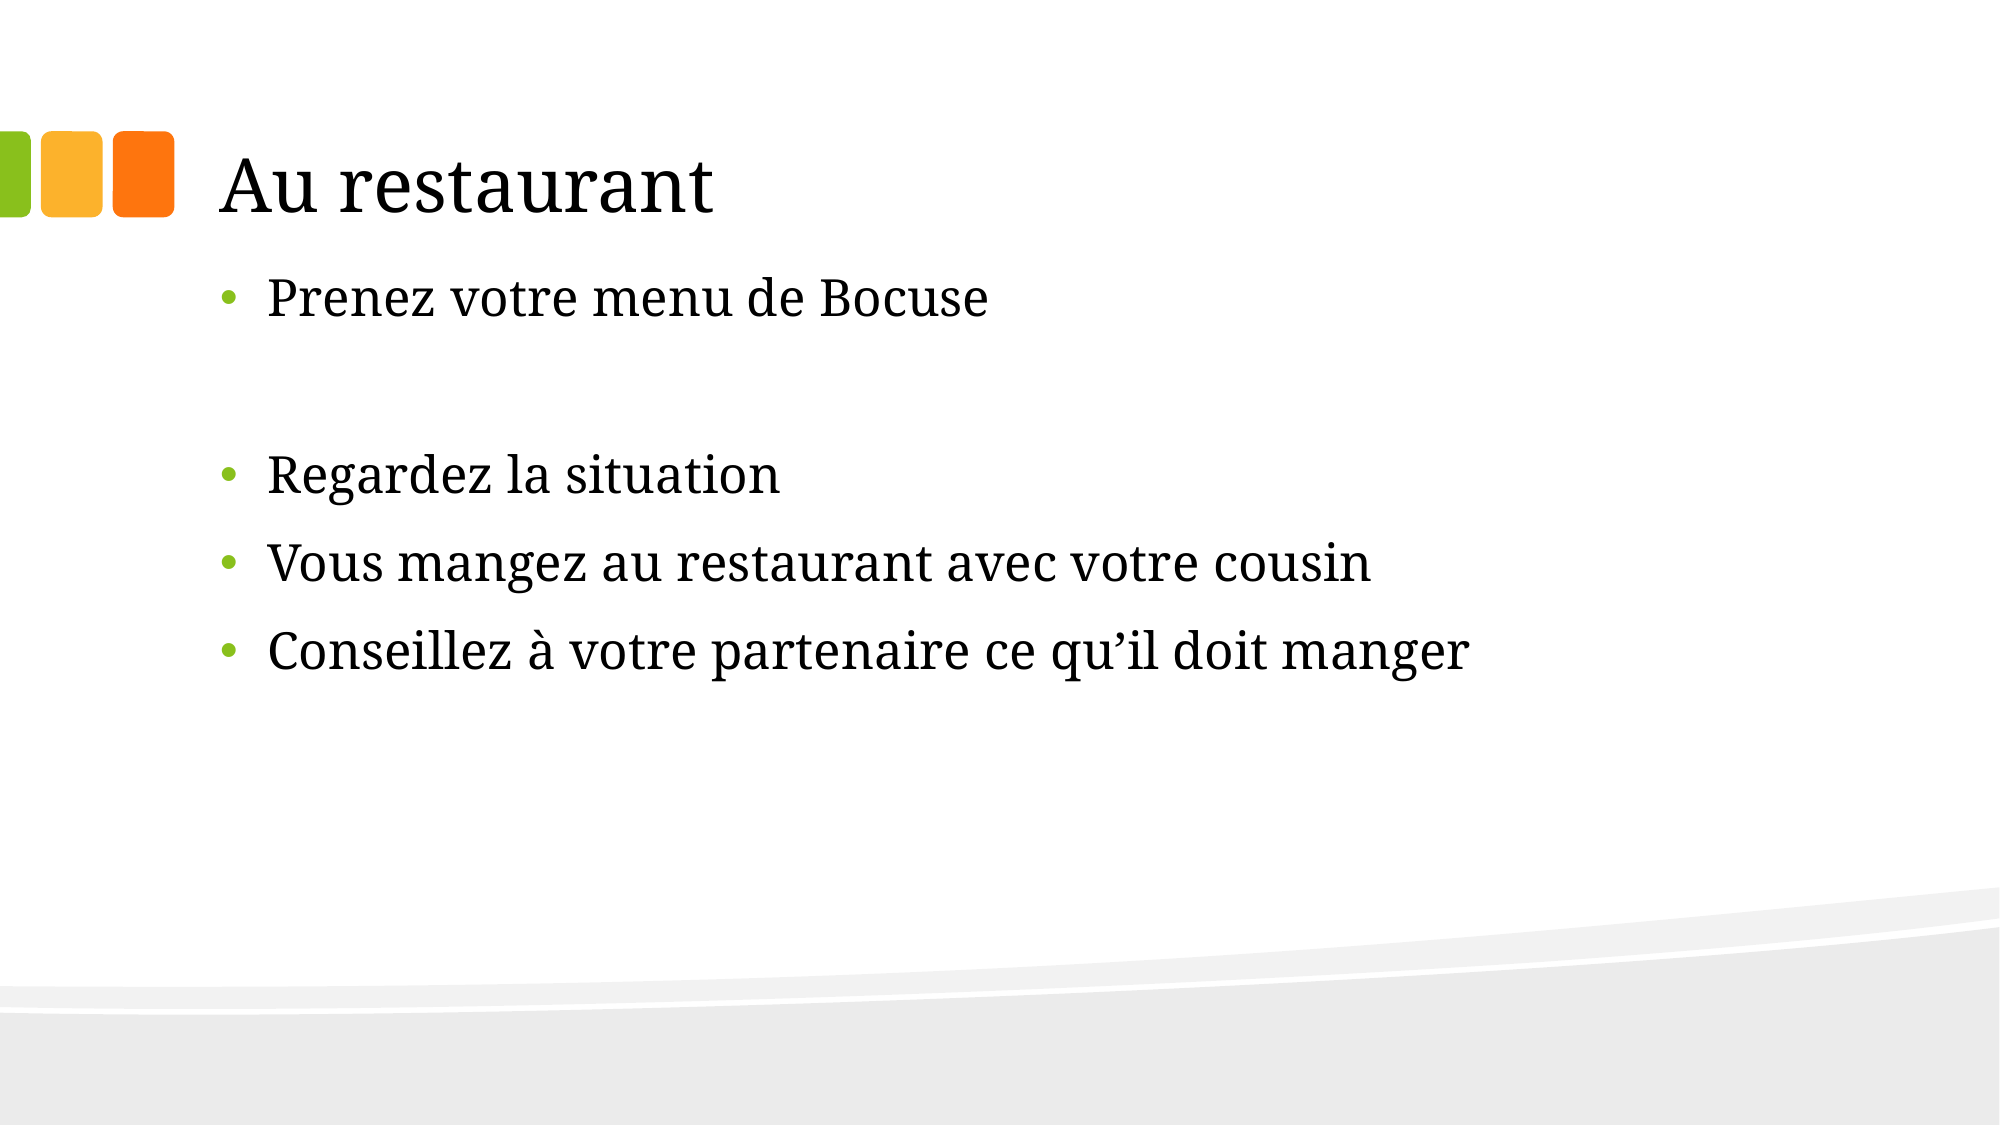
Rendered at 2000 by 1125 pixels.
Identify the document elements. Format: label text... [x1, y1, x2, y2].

list Prenez votre menu de Bocuse Regardez la situation Vous mangez au restaurant avec votre cousin Conseillez à votre partenaire ce qu’il doit manger [199, 262, 1800, 693]
title Au restaurant [199, 24, 1800, 238]
